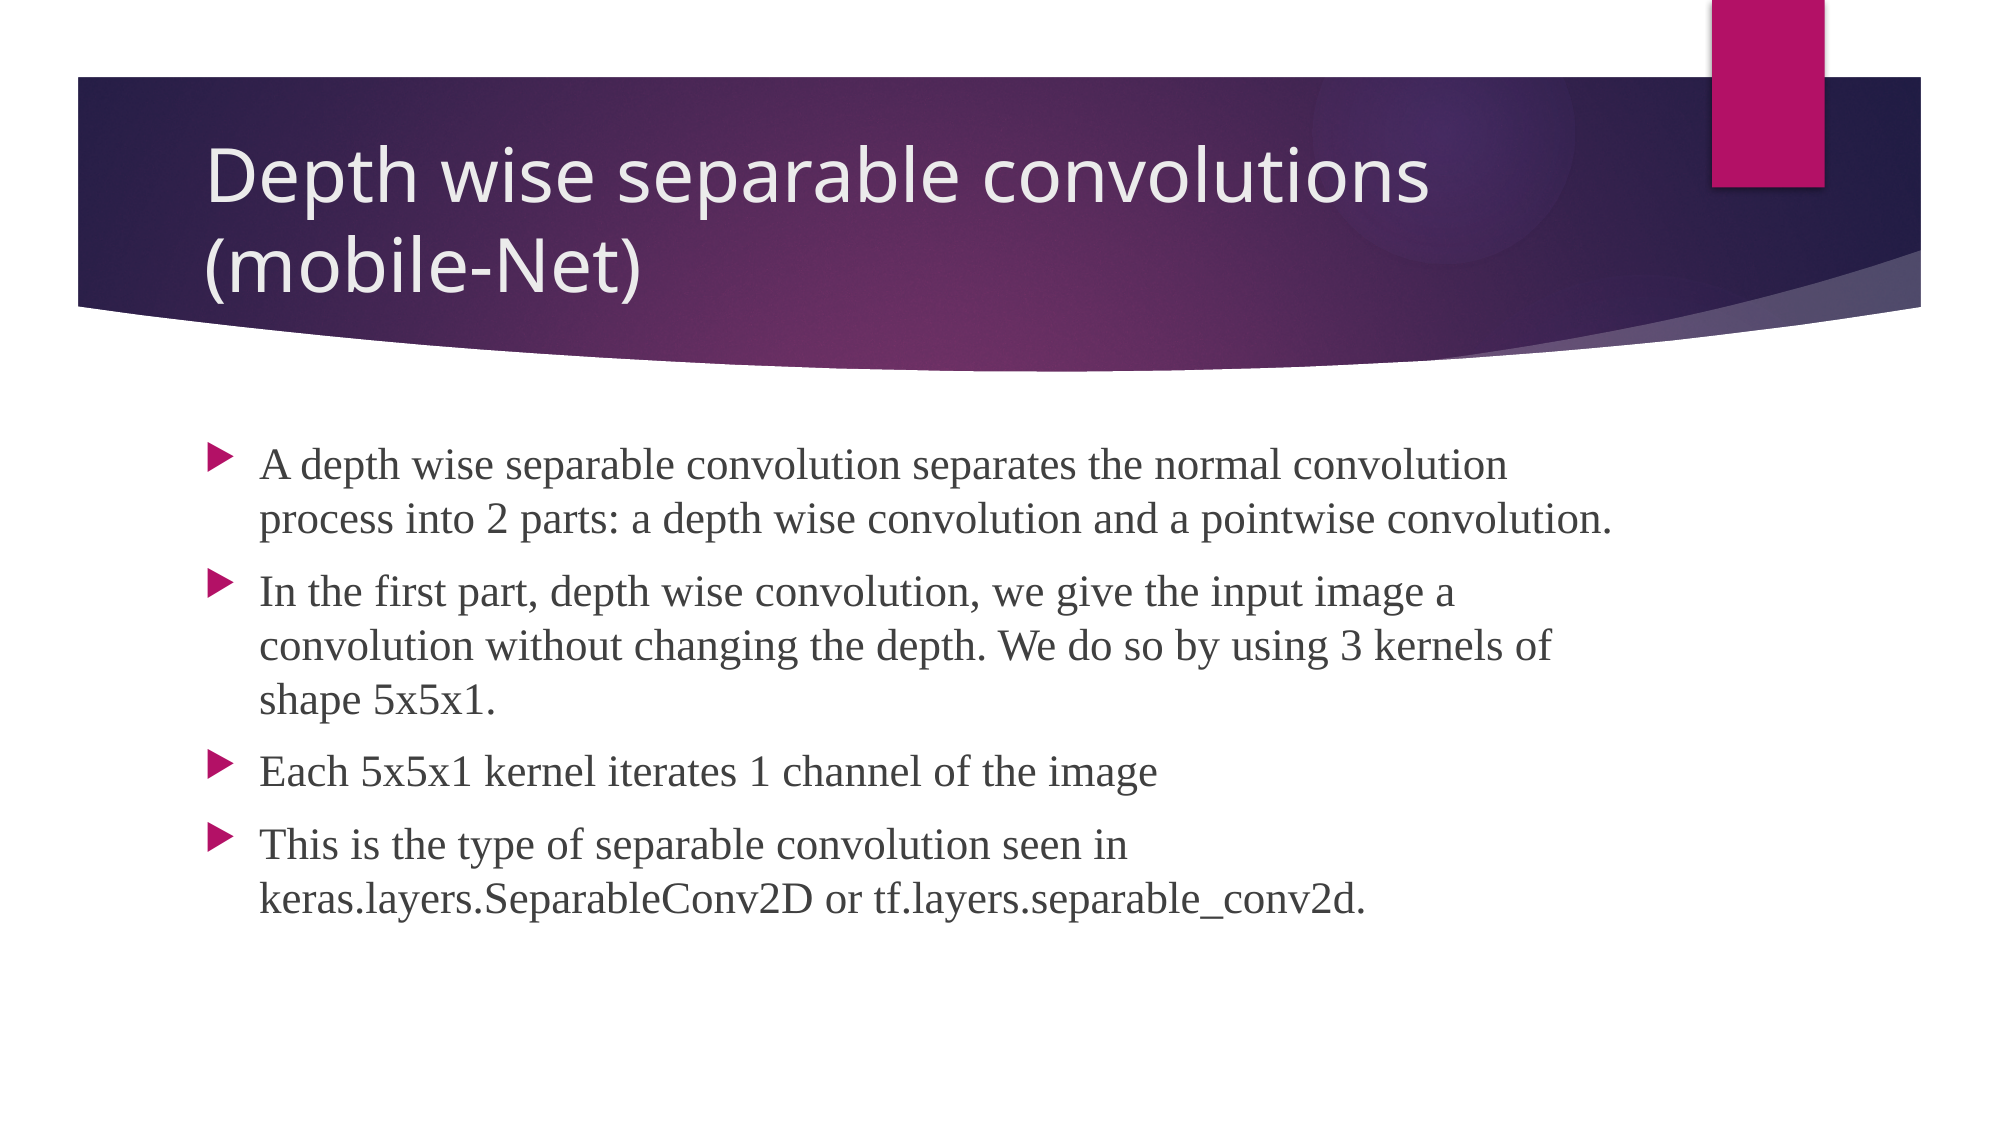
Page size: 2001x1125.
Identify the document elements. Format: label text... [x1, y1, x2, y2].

list A depth wise separable convolution separates the normal convolution process into 2 parts: a depth wise convolution and a pointwise convolution. In the first part, depth wise convolution, we give the input image a convolution without changing the depth. We do so by using 3 kernels of shape 5x5x1. Each 5x5x1 kernel iterates 1 channel of the image This is the type of separable convolution seen in keras.layers.SeparableConv2D or tf.layers.separable_conv2d. [189, 427, 1638, 988]
title Depth wise separable convolutions (mobile-Net) [189, 159, 1627, 276]
